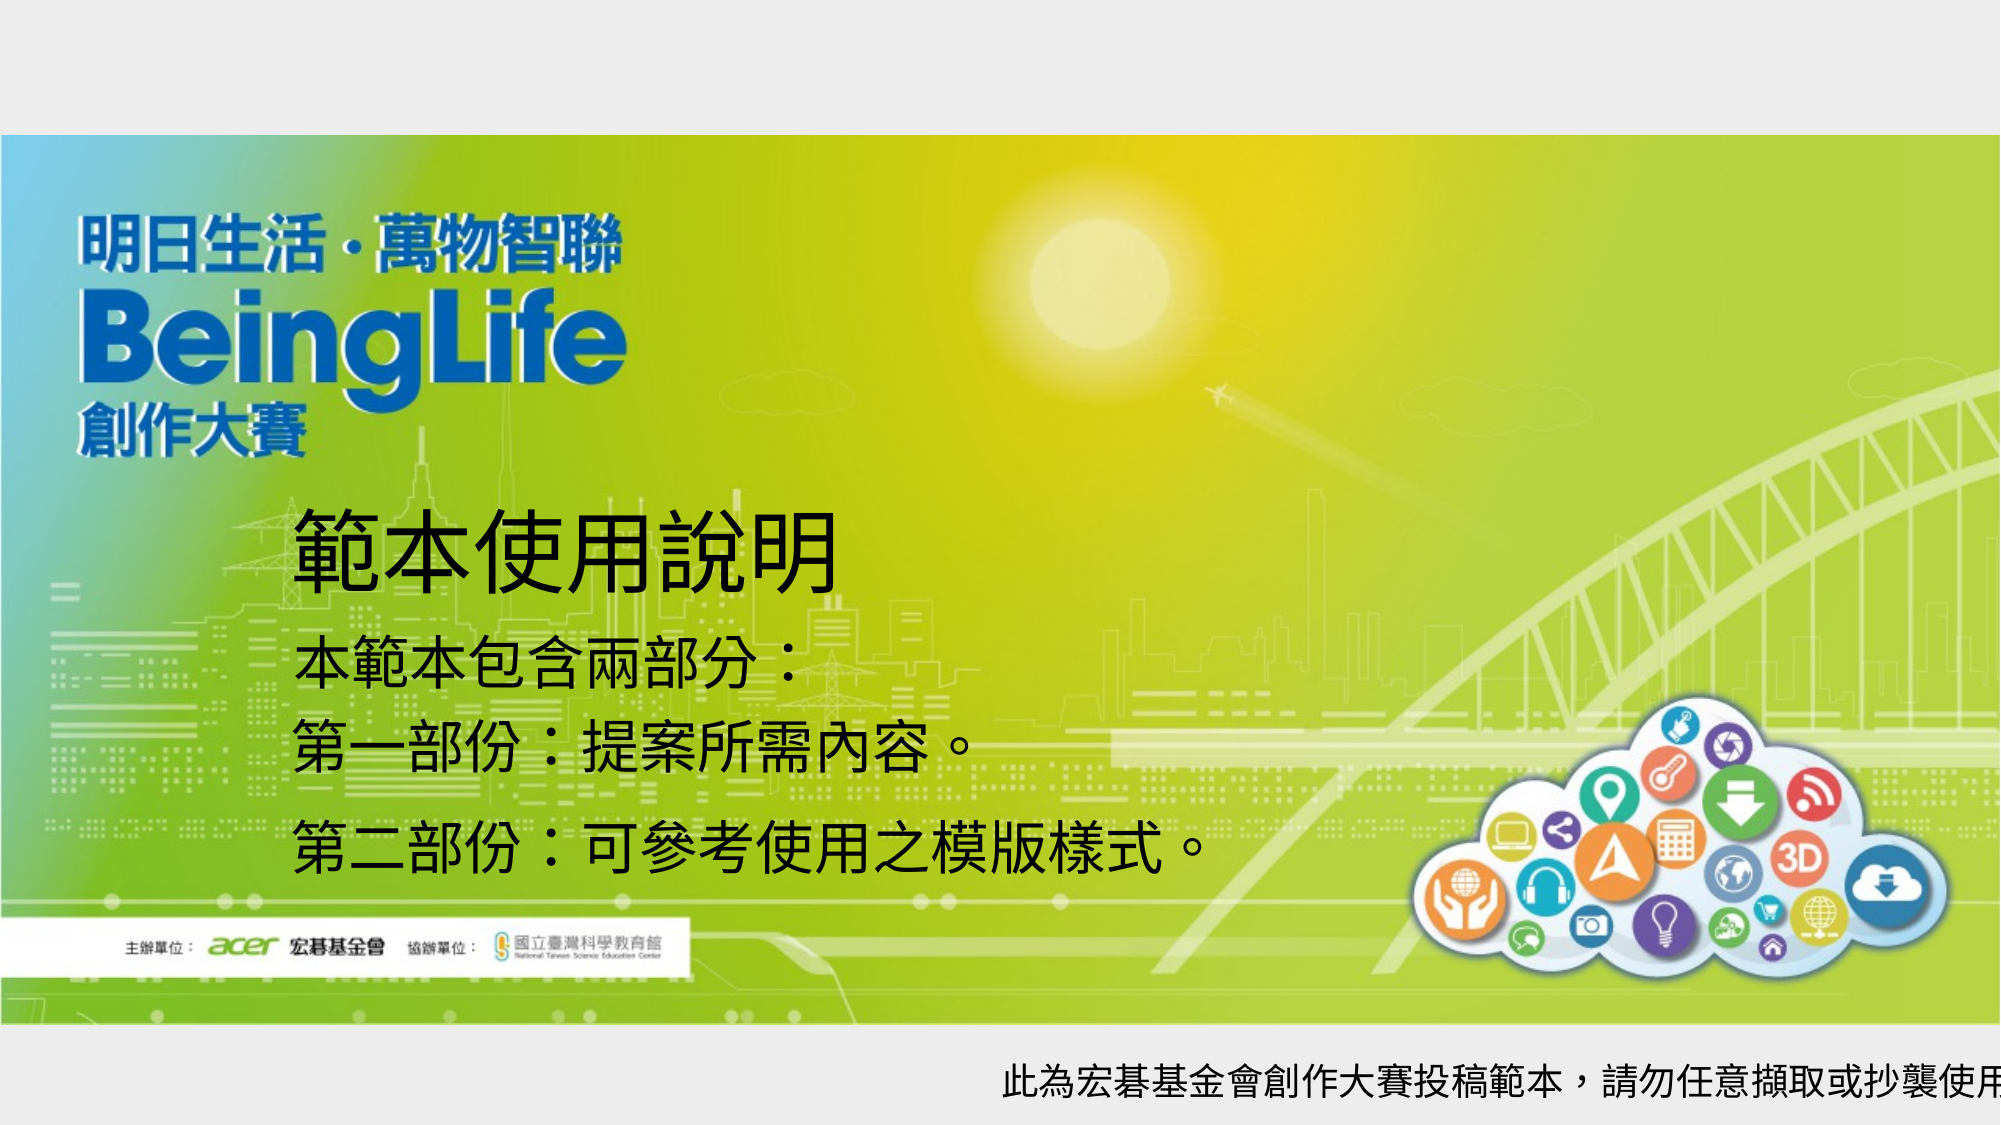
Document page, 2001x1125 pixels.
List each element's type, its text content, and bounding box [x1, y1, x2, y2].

text_box 第一部份：提案所需內容。 [274, 710, 1947, 789]
picture [0, 135, 2001, 1025]
list 本範本包含兩部分： [278, 666, 2000, 1125]
text_box 第二部份：可參考使用之模版樣式。 [274, 811, 1947, 890]
title 範本使用說明 [275, 448, 2000, 666]
